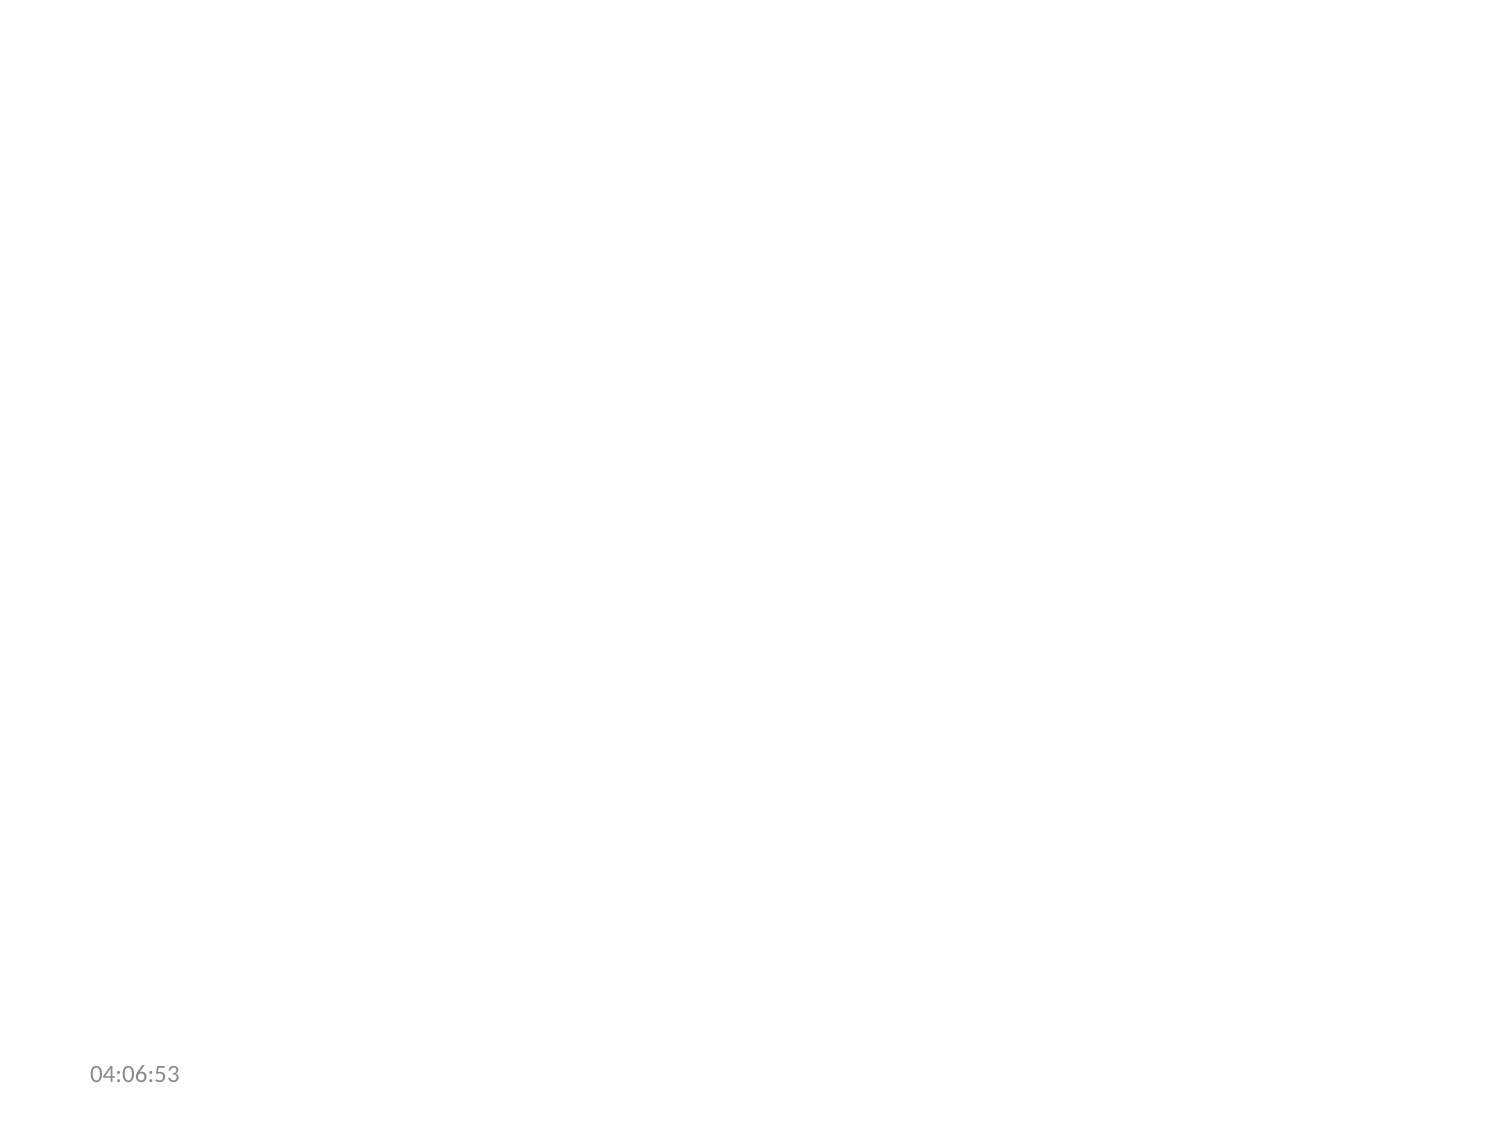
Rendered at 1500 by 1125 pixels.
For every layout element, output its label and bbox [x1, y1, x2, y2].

slide_number [75, 1042, 425, 1103]
